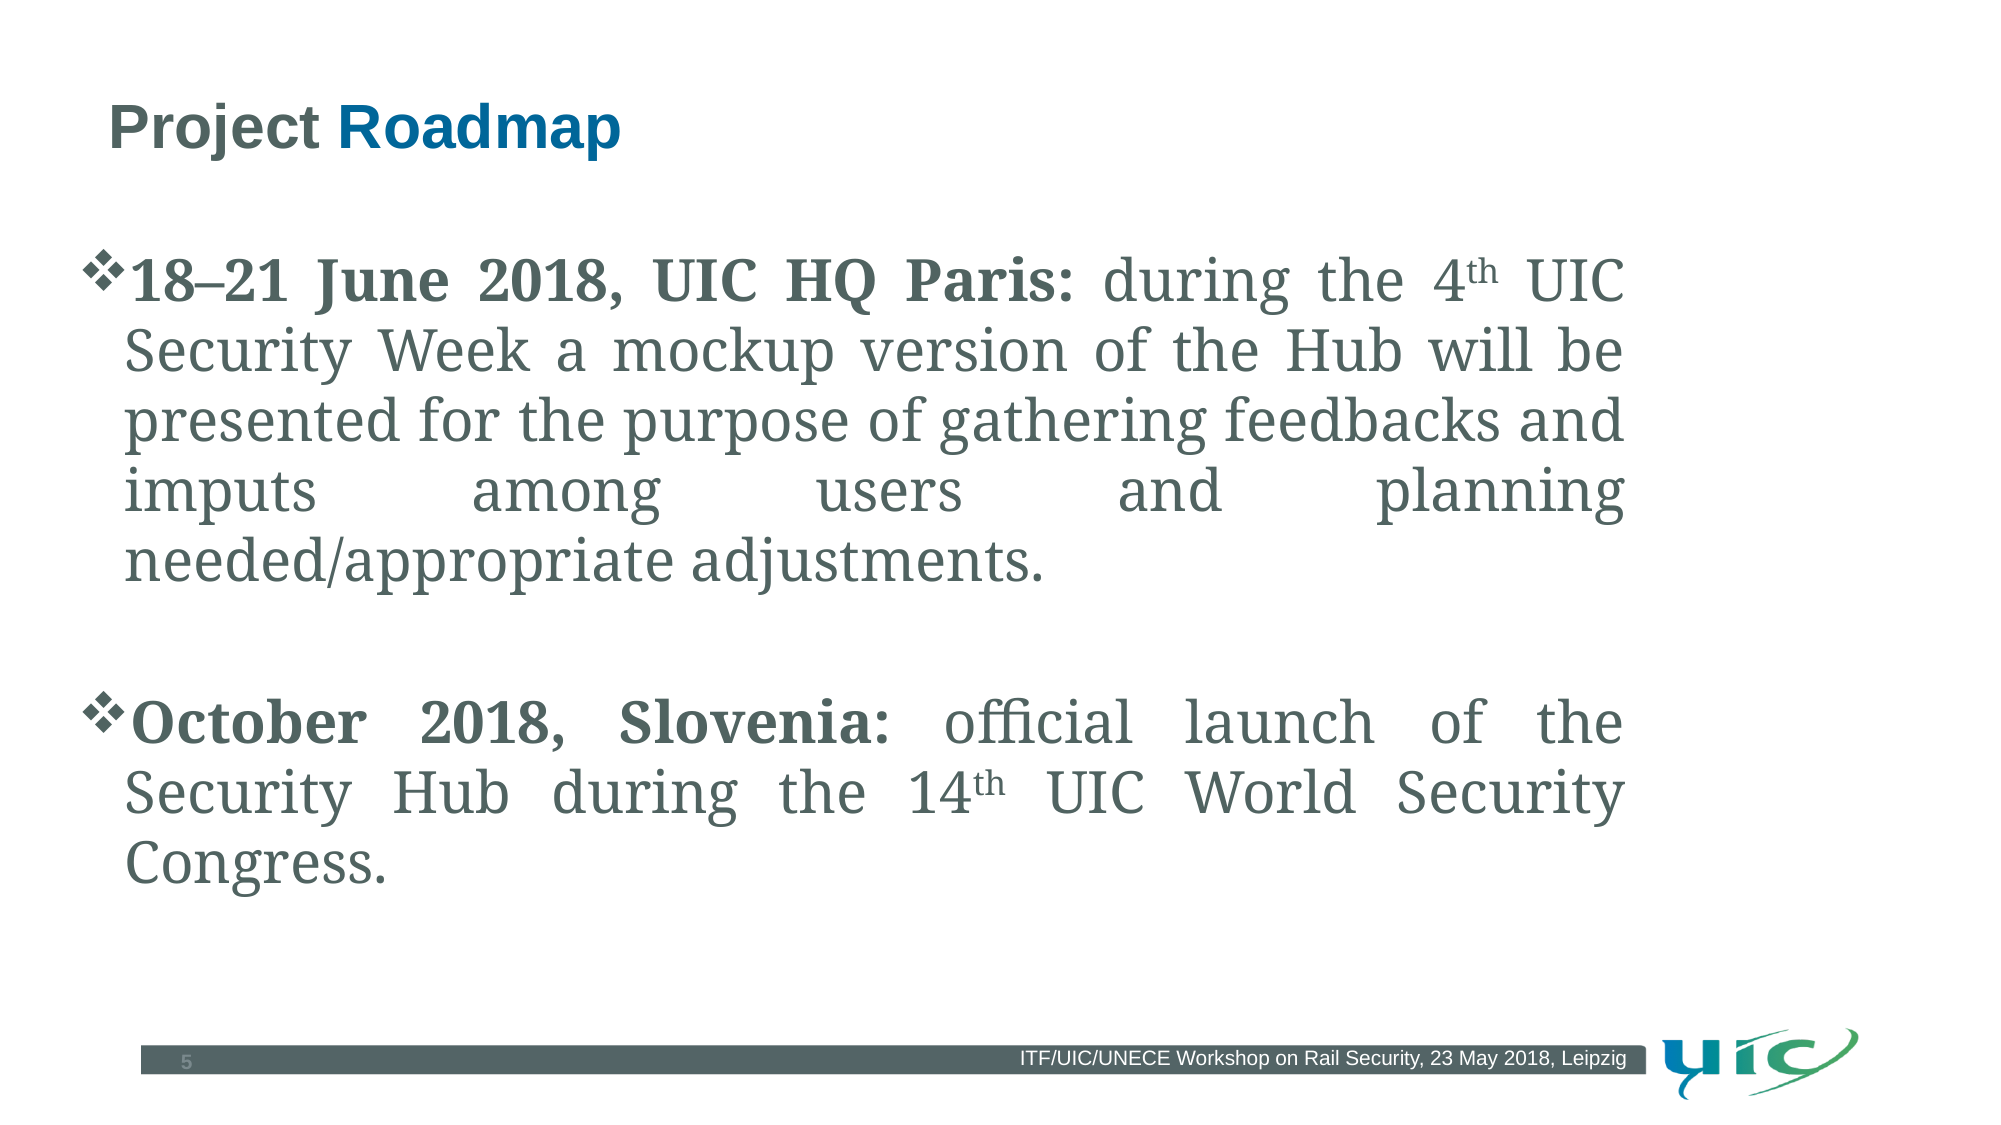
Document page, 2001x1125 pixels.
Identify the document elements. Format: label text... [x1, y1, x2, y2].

footer ITF/UIC/UNECE Workshop on Rail Security, 23 May 2018, Leipzig [669, 1044, 1639, 1092]
picture [141, 1027, 1859, 1100]
slide_number 5 [180, 1048, 339, 1079]
title Project Roadmap [108, 19, 1826, 163]
text_box 18–21 June 2018, UIC HQ Paris: during the 4th UIC Security Week a mockup version of the Hub will be presented for the purpose of gathering feedbacks and imputs among users and planning needed/appropriate adjustments. [62, 235, 1641, 601]
text_box October 2018, Slovenia: official launch of the Security Hub during the 14th UIC World Security Congress. [62, 677, 1641, 903]
